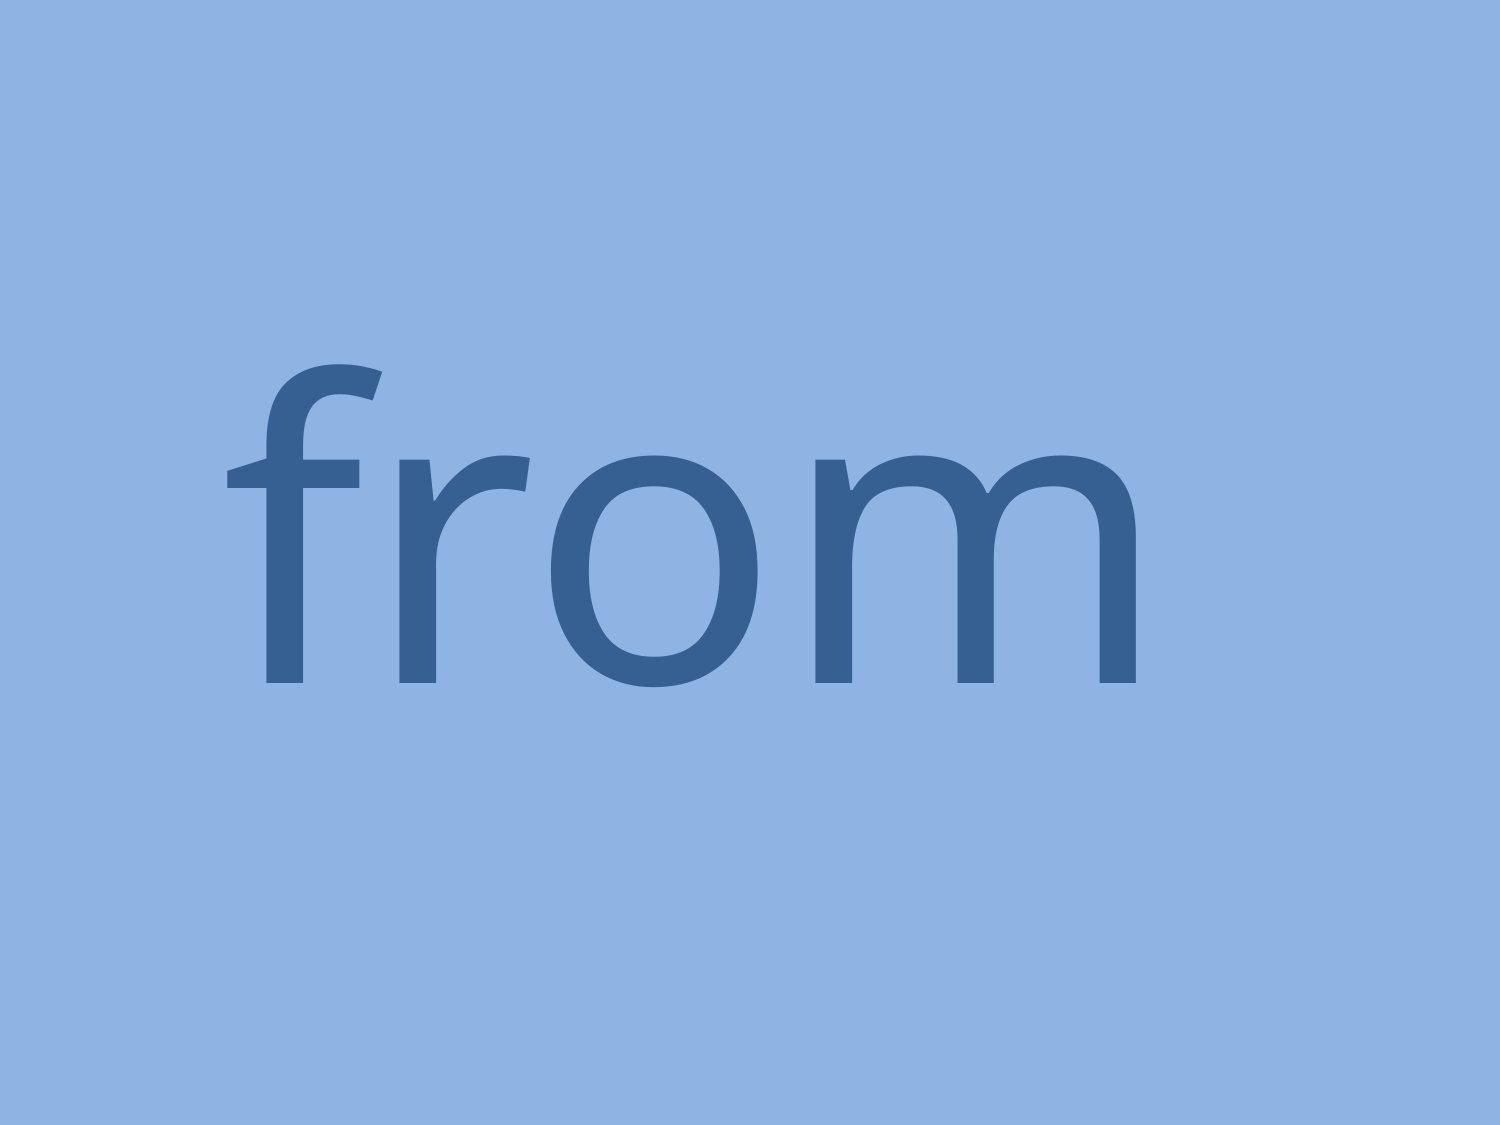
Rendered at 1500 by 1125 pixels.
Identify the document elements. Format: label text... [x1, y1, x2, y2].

text_box from [41, 259, 1459, 775]
